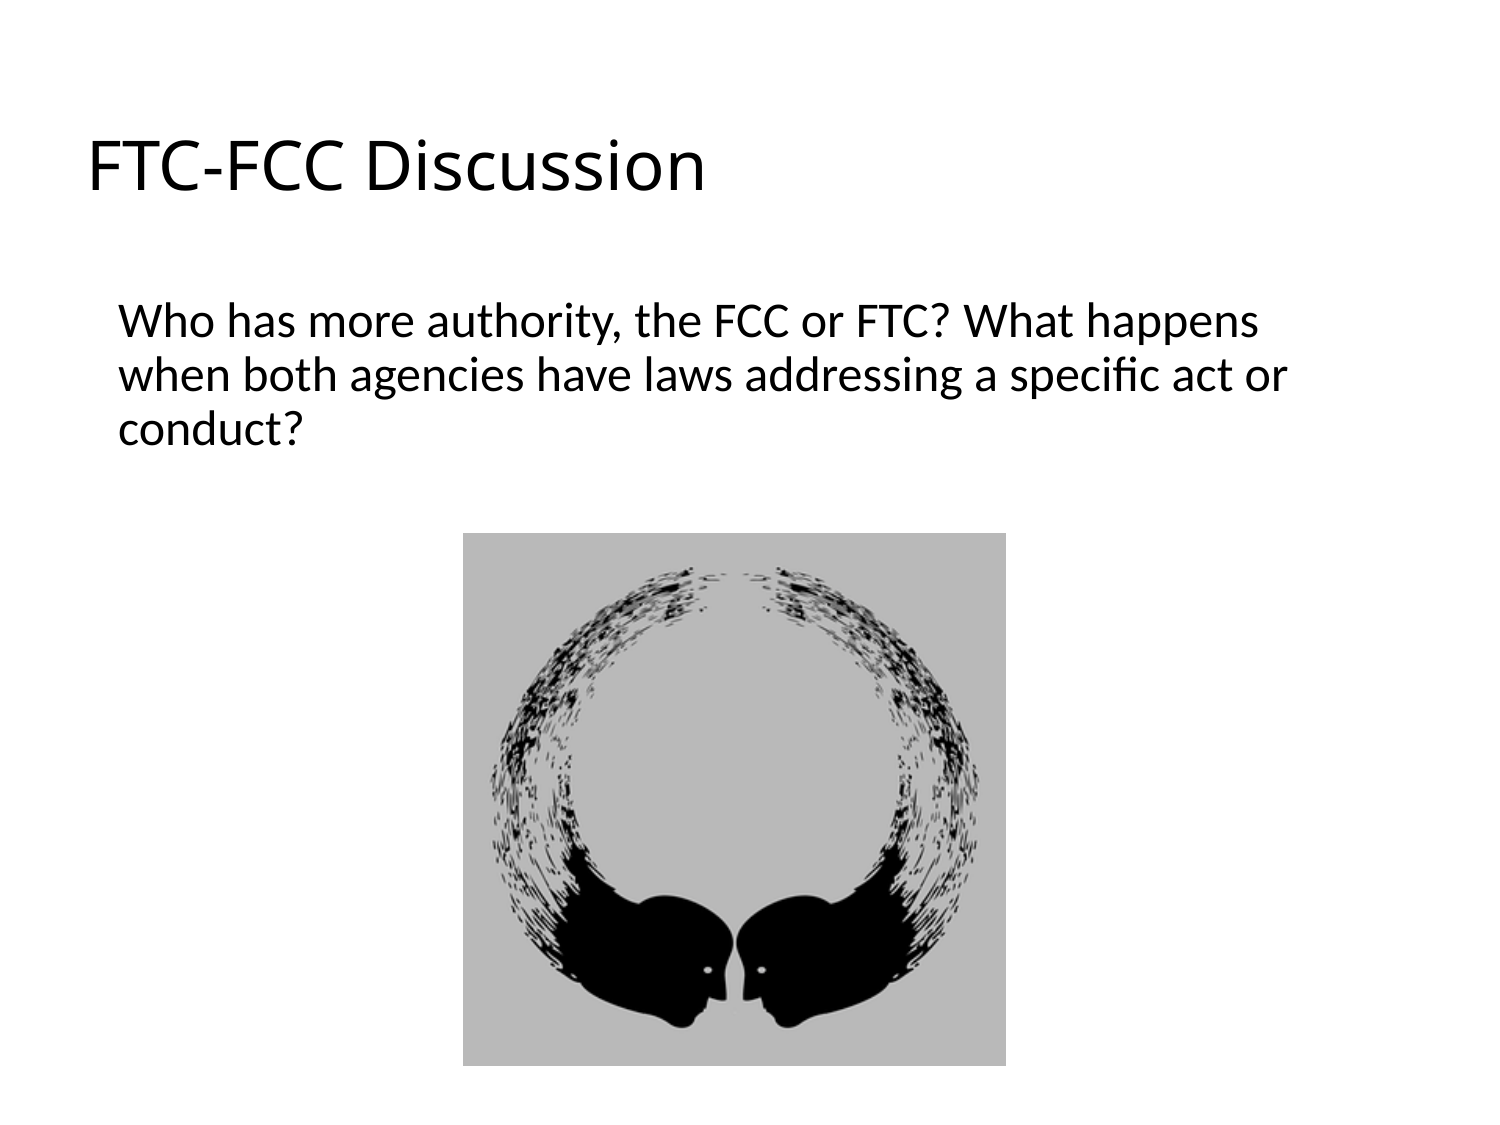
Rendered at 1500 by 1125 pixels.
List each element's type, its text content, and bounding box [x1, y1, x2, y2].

list Who has more authority, the FCC or FTC? What happens when both agencies have laws addressing a specific act or conduct? [102, 211, 1398, 926]
title FTC-FCC Discussion [71, 59, 1398, 278]
picture [463, 533, 1006, 1066]
